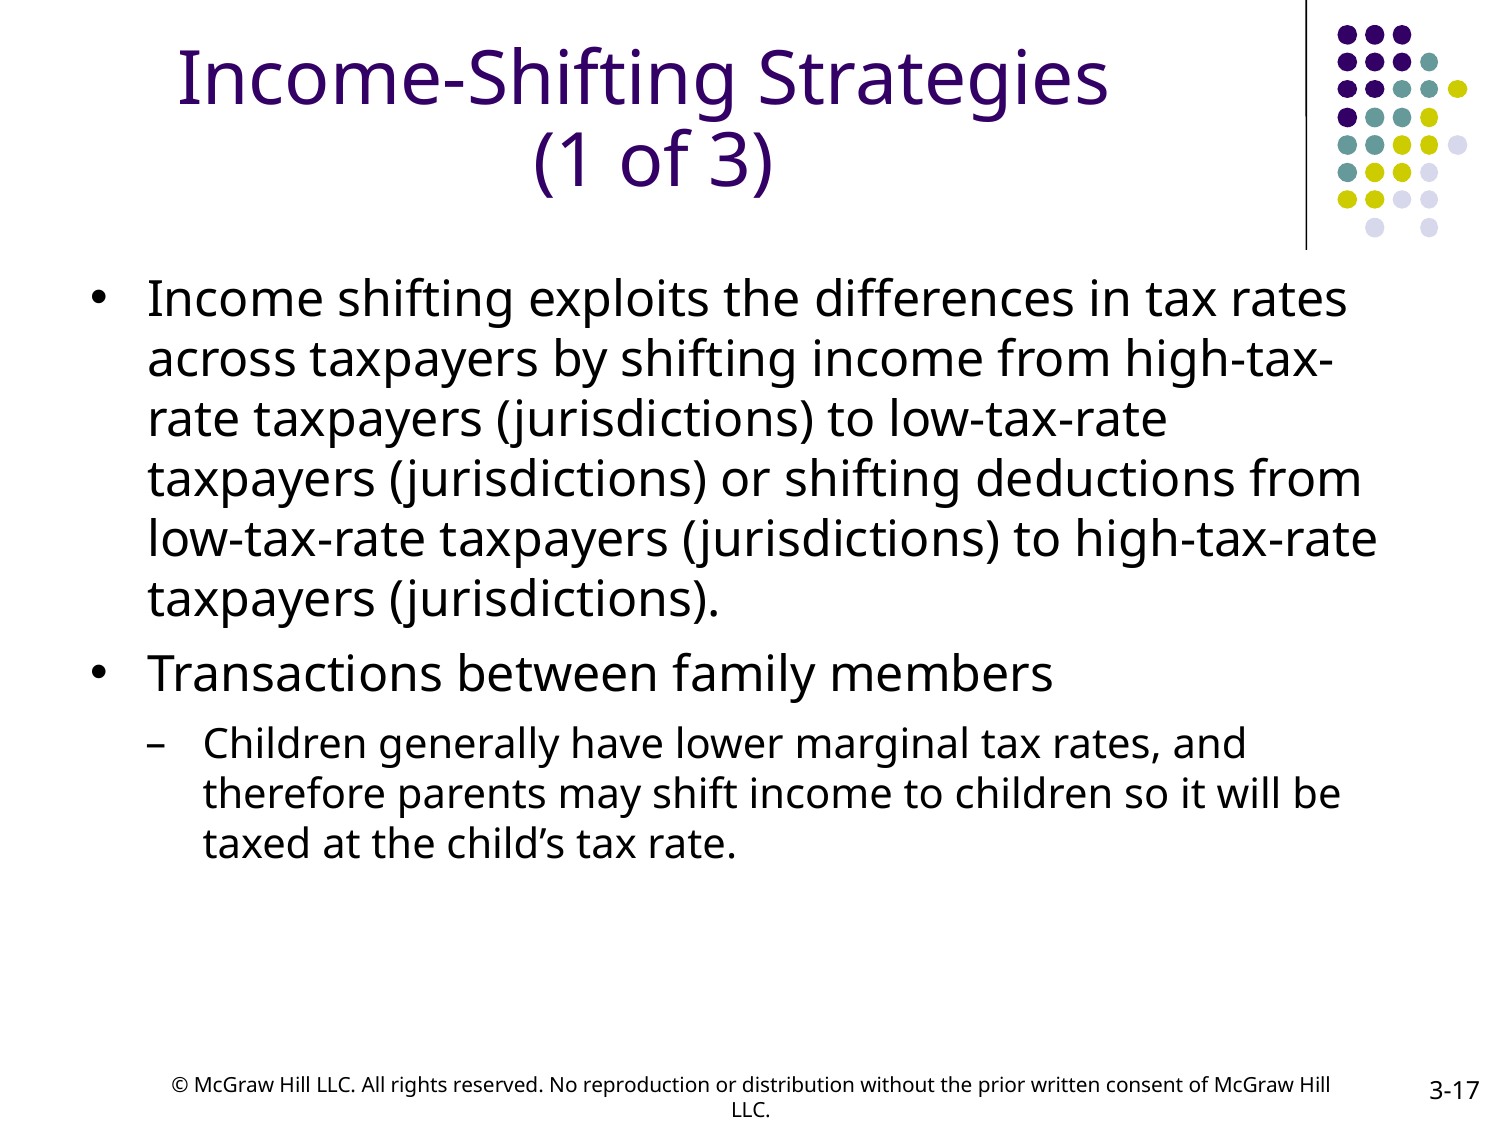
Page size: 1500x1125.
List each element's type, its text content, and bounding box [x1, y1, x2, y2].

list Income shifting exploits the differences in tax rates across taxpayers by shifting income from high-tax-rate taxpayers (jurisdictions) to low-tax-rate taxpayers (jurisdictions) or shifting deductions from low-tax-rate taxpayers (jurisdictions) to high-tax-rate taxpayers (jurisdictions). Transactions between family members Children generally have lower marginal tax rates, and therefore parents may shift income to children so it will be taxed at the child’s tax rate. [75, 259, 1425, 1062]
title Income-Shifting Strategies (1 of 3) [32, 8, 1275, 234]
slide_number 3-17 [1345, 1061, 1496, 1122]
